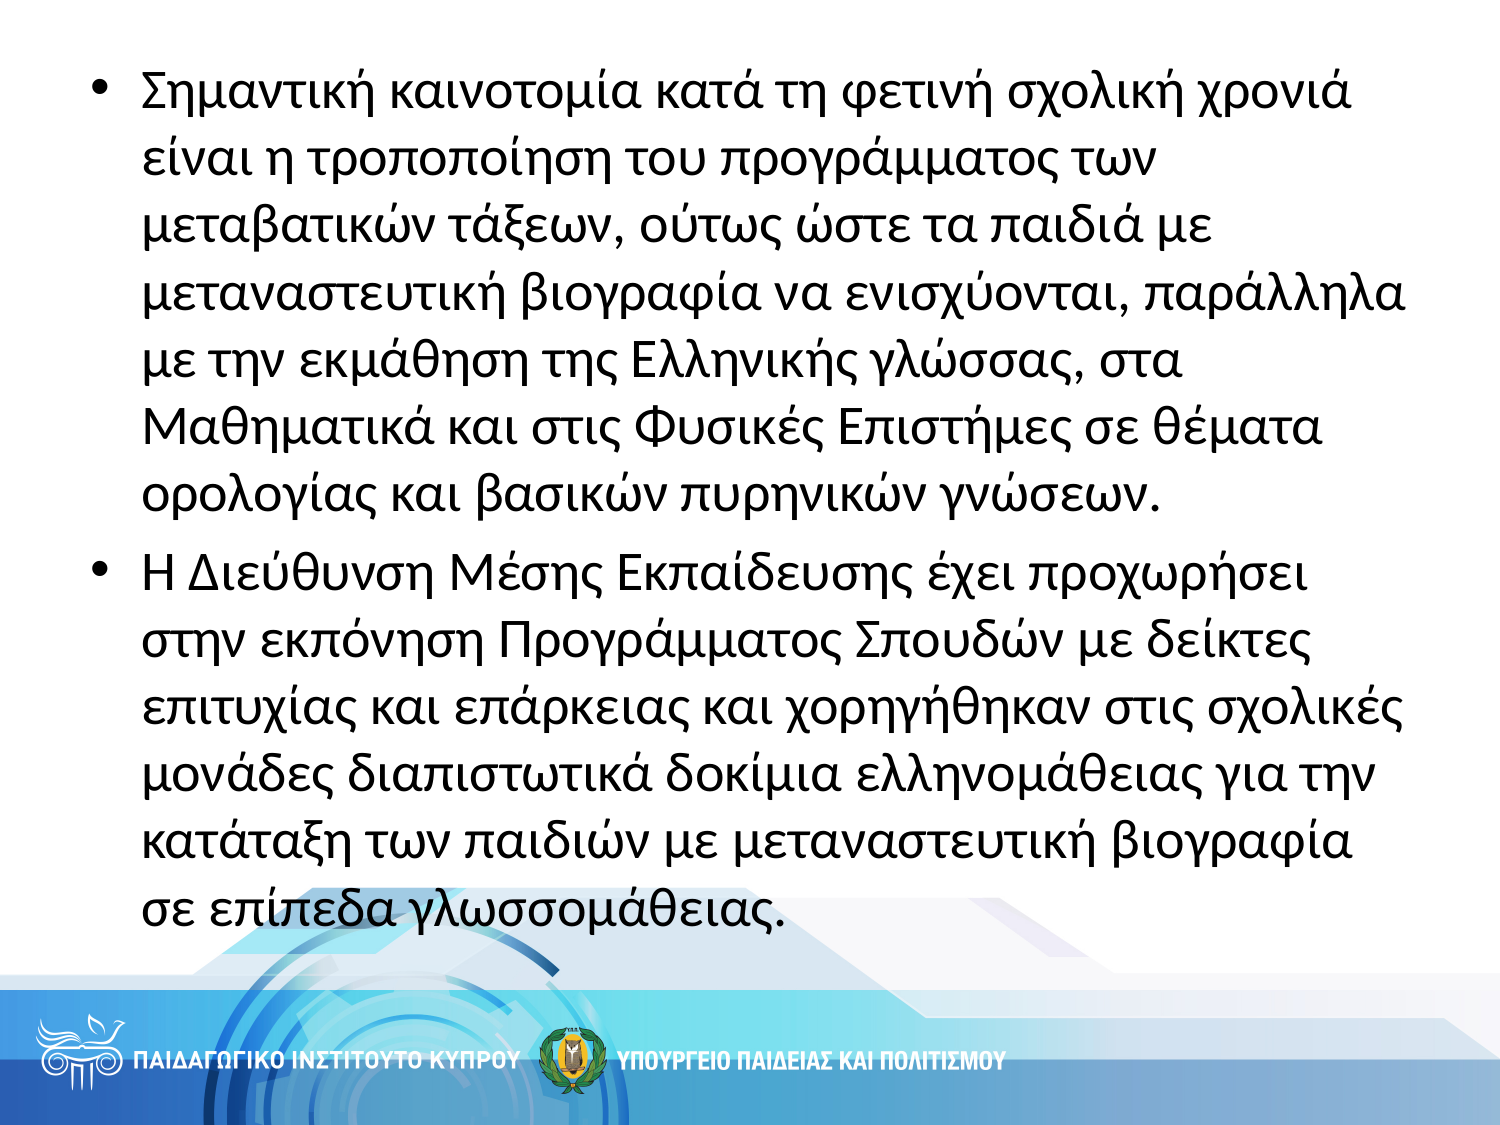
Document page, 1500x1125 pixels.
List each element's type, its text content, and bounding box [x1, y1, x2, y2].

list Σημαντική καινοτομία κατά τη φετινή σχολική χρονιά είναι η τροποποίηση του προγράμματος των μεταβατικών τάξεων, ούτως ώστε τα παιδιά με μεταναστευτική βιογραφία να ενισχύονται, παράλληλα με την εκμάθηση της Ελληνικής γλώσσας, στα Μαθηματικά και στις Φυσικές Επιστήμες σε θέματα ορολογίας και βασικών πυρηνικών γνώσεων. Η Διεύθυνση Μέσης Εκπαίδευσης έχει προχωρήσει στην εκπόνηση Προγράμματος Σπουδών με δείκτες επιτυχίας και επάρκειας και χορηγήθηκαν στις σχολικές μονάδες διαπιστωτικά δοκίμια ελληνομάθειας για την κατάταξη των παιδιών με μεταναστευτική βιογραφία σε επίπεδα γλωσσομάθειας. [75, 45, 1425, 1005]
picture [0, 0, 1500, 1125]
